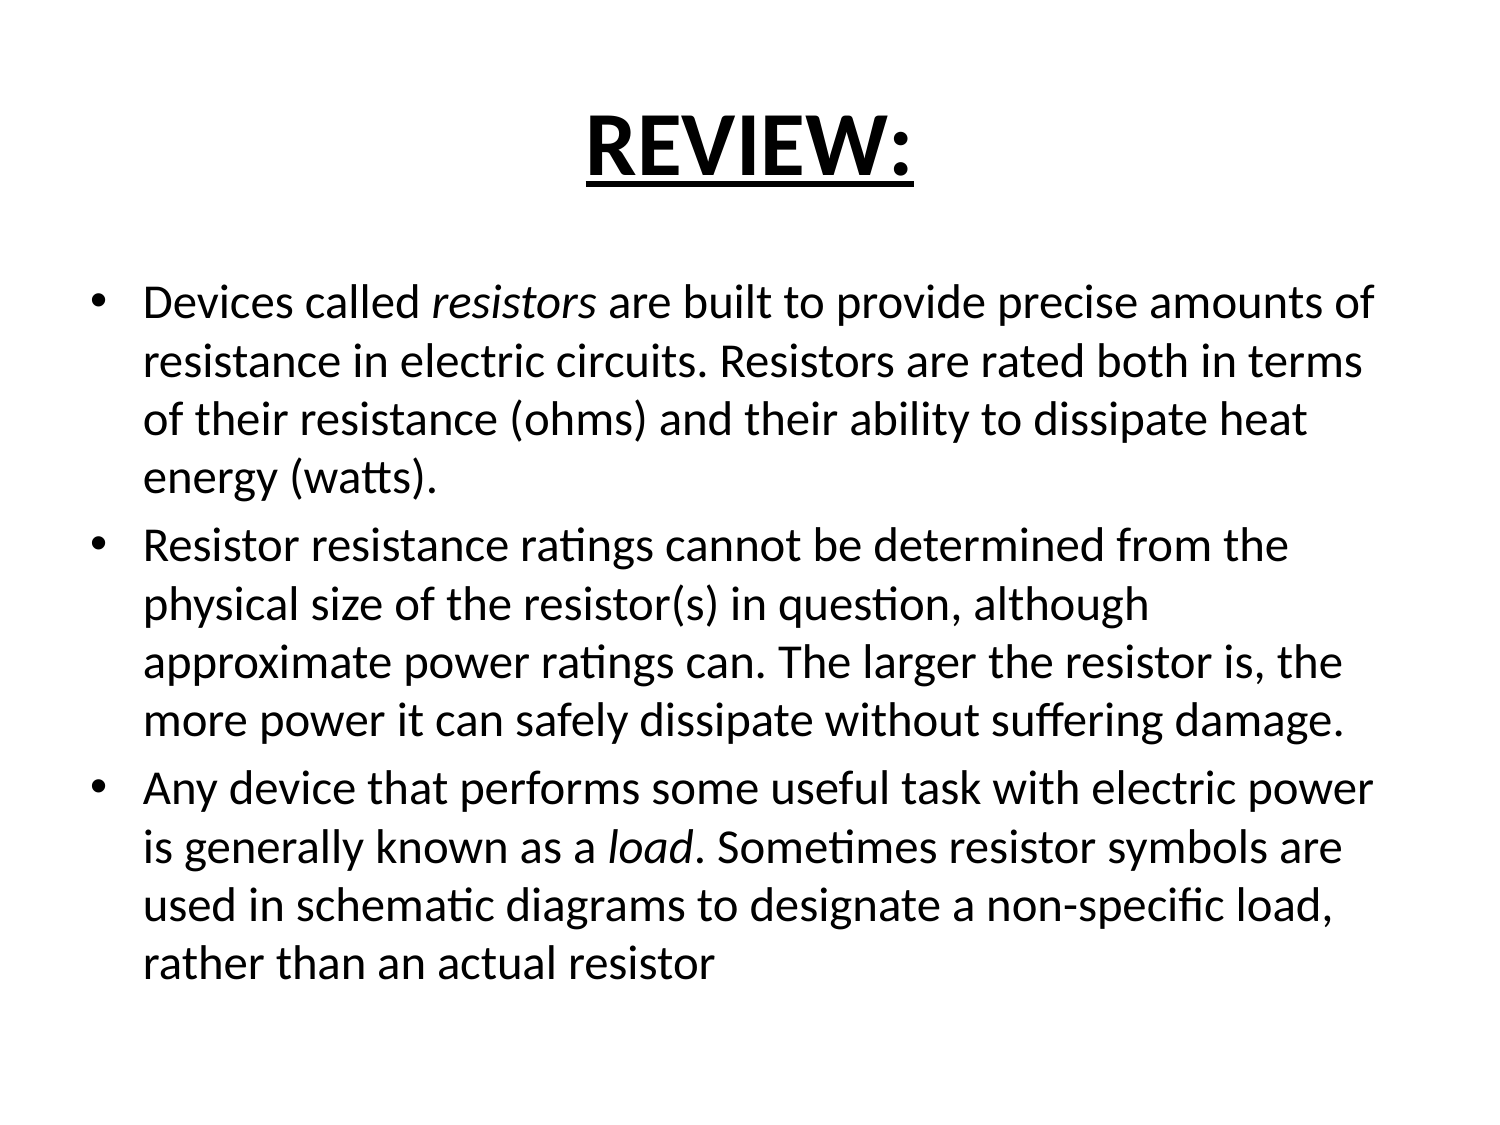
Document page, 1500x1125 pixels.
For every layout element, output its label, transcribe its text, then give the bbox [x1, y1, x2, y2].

list Devices called resistors are built to provide precise amounts of resistance in electric circuits. Resistors are rated both in terms of their resistance (ohms) and their ability to dissipate heat energy (watts). Resistor resistance ratings cannot be determined from the physical size of the resistor(s) in question, although approximate power ratings can. The larger the resistor is, the more power it can safely dissipate without suffering damage. Any device that performs some useful task with electric power is generally known as a load. Sometimes resistor symbols are used in schematic diagrams to designate a non-specific load, rather than an actual resistor [75, 262, 1425, 1005]
title REVIEW: [75, 45, 1425, 233]
